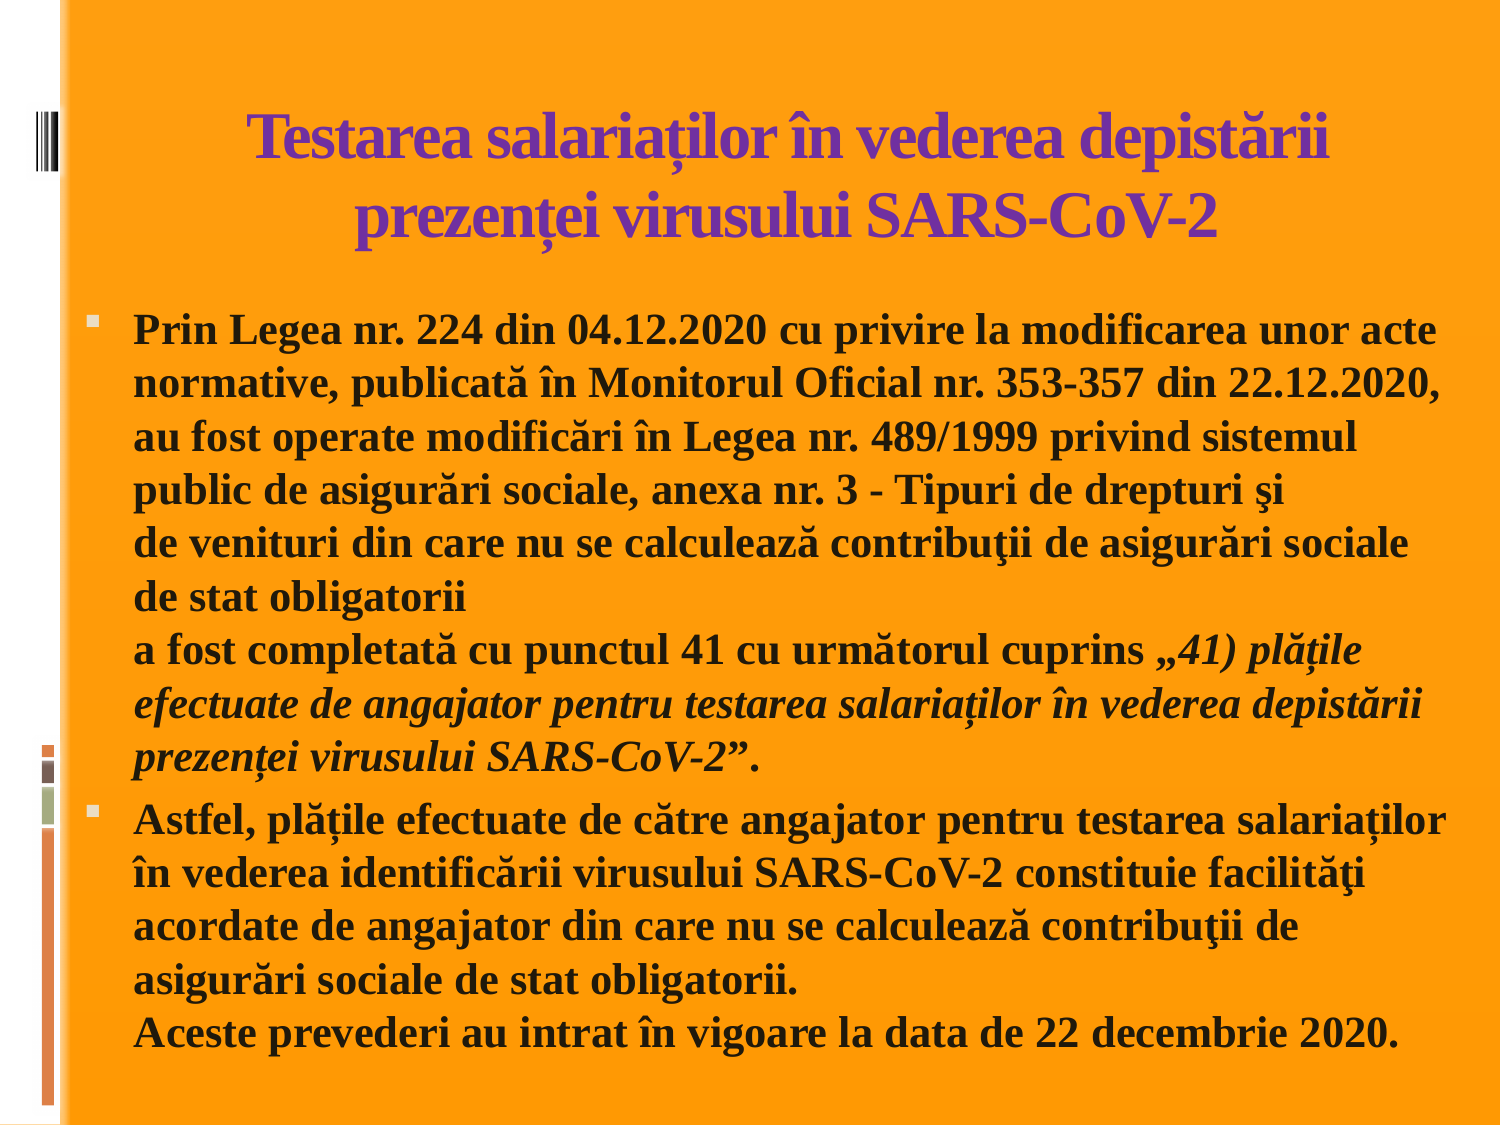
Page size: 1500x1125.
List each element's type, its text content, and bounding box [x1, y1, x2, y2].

list Prin Legea nr. 224 din 04.12.2020 cu privire la modificarea unor acte normative, publicată în Monitorul Oficial nr. 353-357 din 22.12.2020, au fost operate modificări în Legea nr. 489/1999 privind sistemul public de asigurări sociale, anexa nr. 3 - Tipuri de drepturi şi de venituri din care nu se calculează contribuţii de asigurări sociale de stat obligatorii a fost completată cu punctul 41 cu următorul cuprins „41) plățile efectuate de angajator pentru testarea salariaților în vederea depistării prezenței virusului SARS-CoV-2”. Astfel, plățile efectuate de către angajator pentru testarea salariaților în vederea identificării virusului SARS-CoV-2 constituie facilităţi acordate de angajator din care nu se calculează contribuţii de asigurări sociale de stat obligatorii. Aceste prevederi au intrat în vigoare la data de 22 decembrie 2020. [58, 292, 1465, 1125]
title Testarea salariaților în vederea depistării prezenței virusului SARS-CoV-2 [150, 83, 1425, 234]
